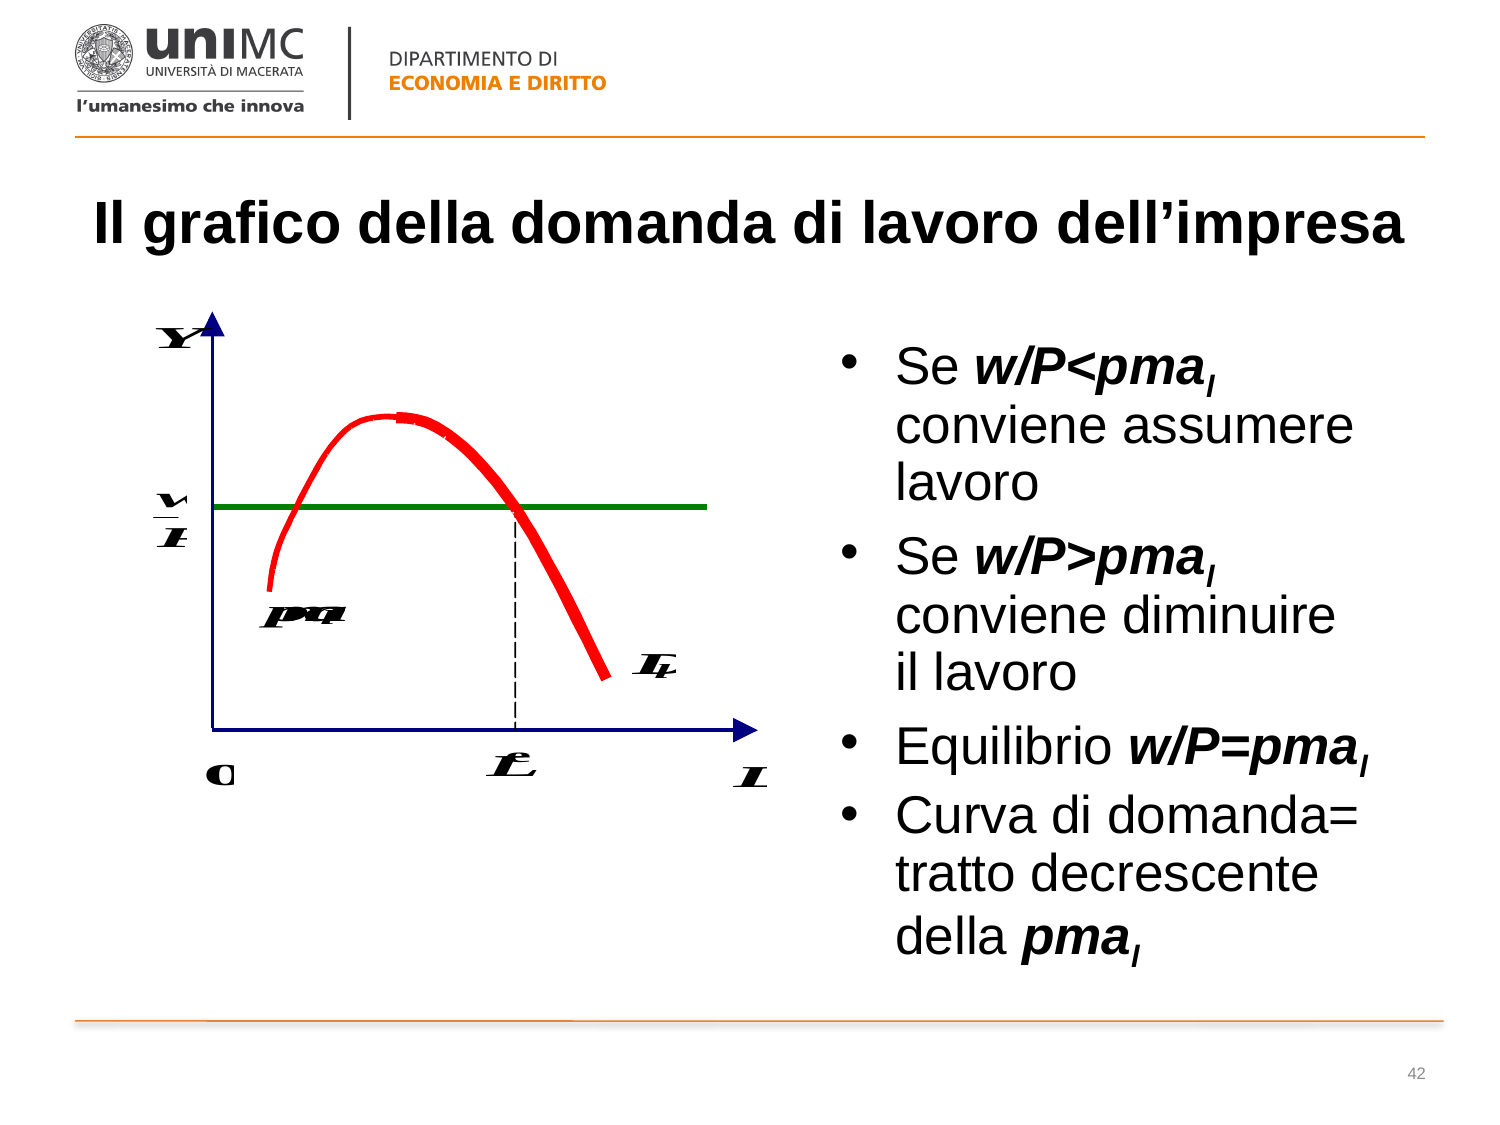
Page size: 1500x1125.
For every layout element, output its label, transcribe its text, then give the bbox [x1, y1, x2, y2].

list Se w/P<pmal conviene assumere lavoro Se w/P>pmal conviene diminuire il lavoro Equilibrio w/P=pmal Curva di domanda= tratto decrescente della pmal [825, 324, 1388, 1000]
slide_number 42 [1091, 1042, 1442, 1103]
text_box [105, 307, 832, 818]
title Il grafico della domanda di lavoro dell’impresa [75, 173, 1425, 266]
picture [75, 24, 1425, 138]
